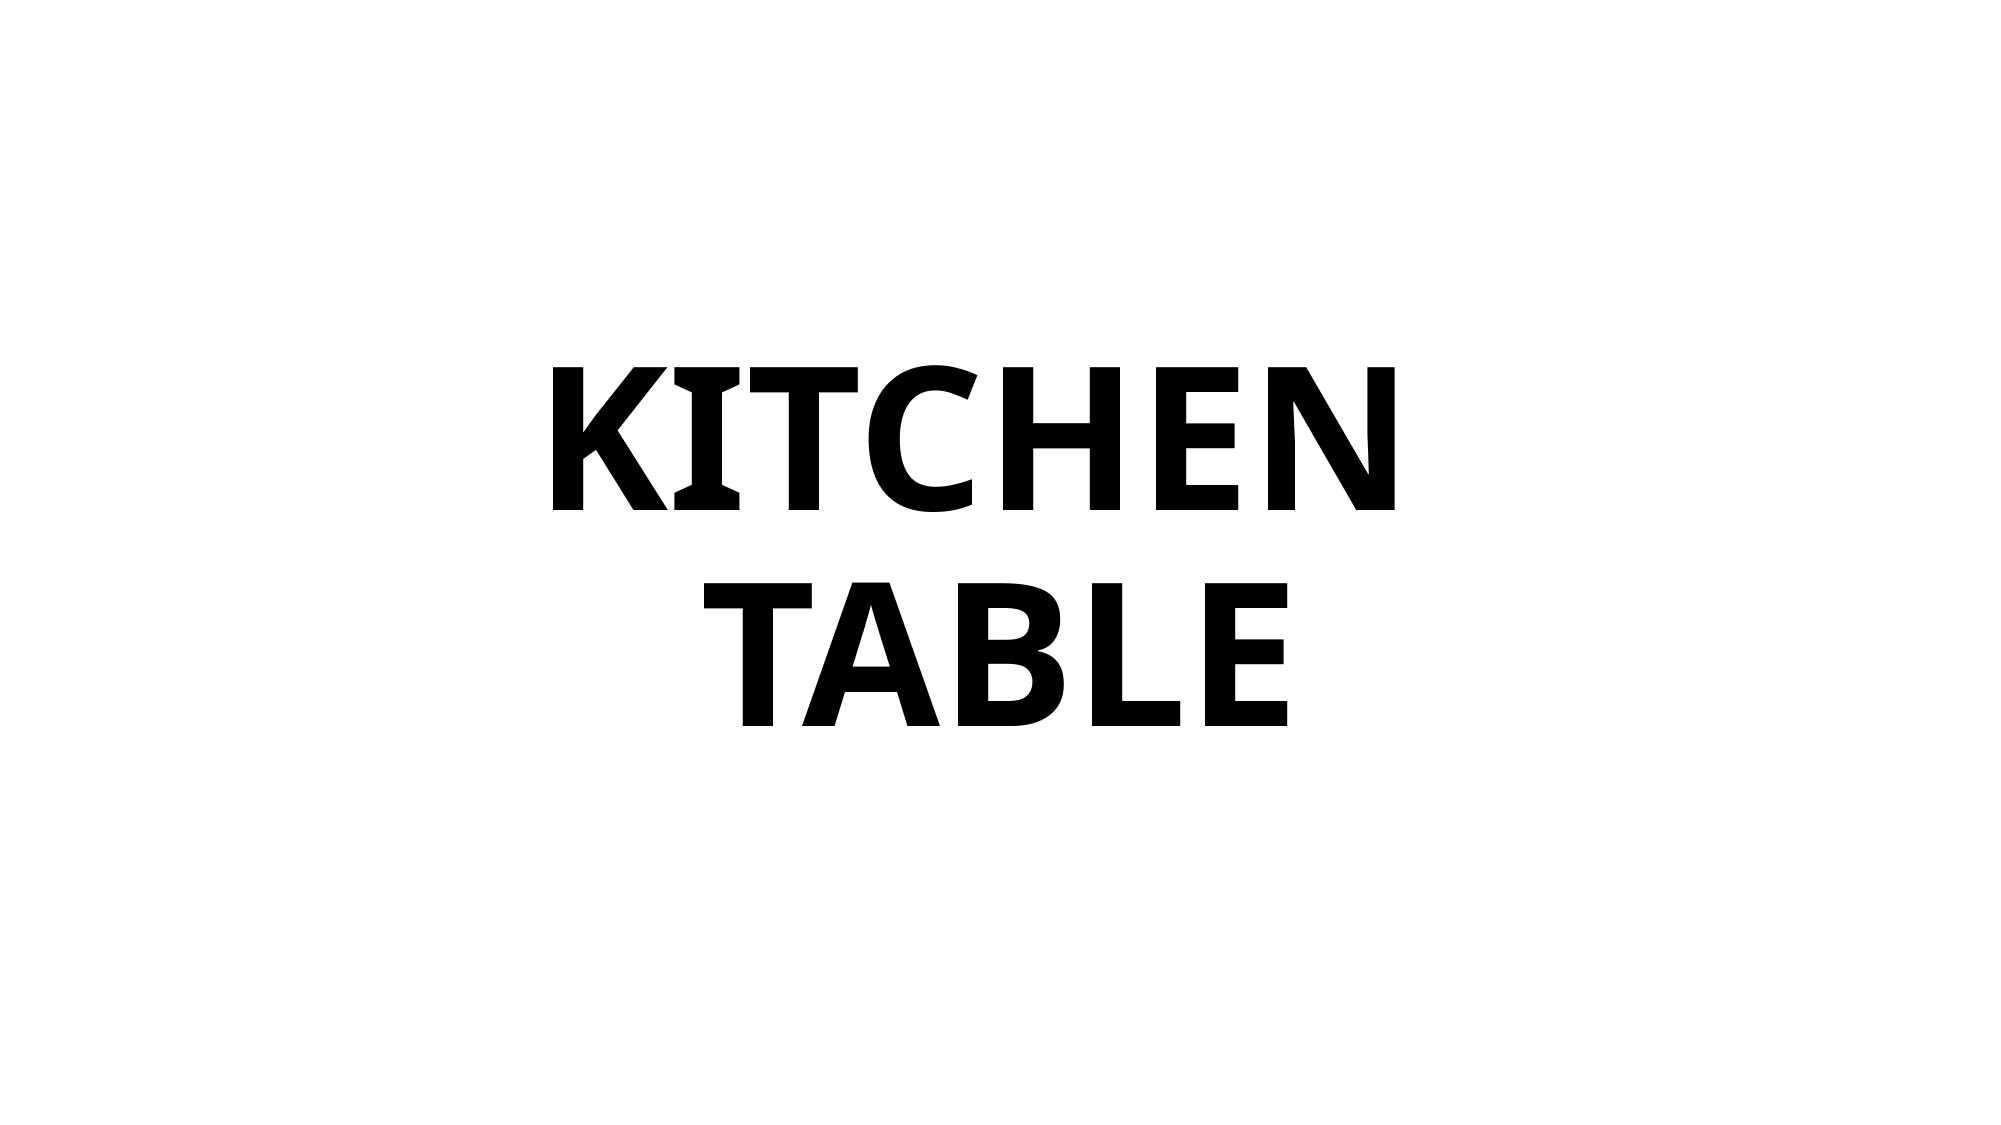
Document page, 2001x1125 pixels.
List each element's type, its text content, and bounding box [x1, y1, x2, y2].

title KITCHEN TABLE [137, 59, 1863, 1049]
